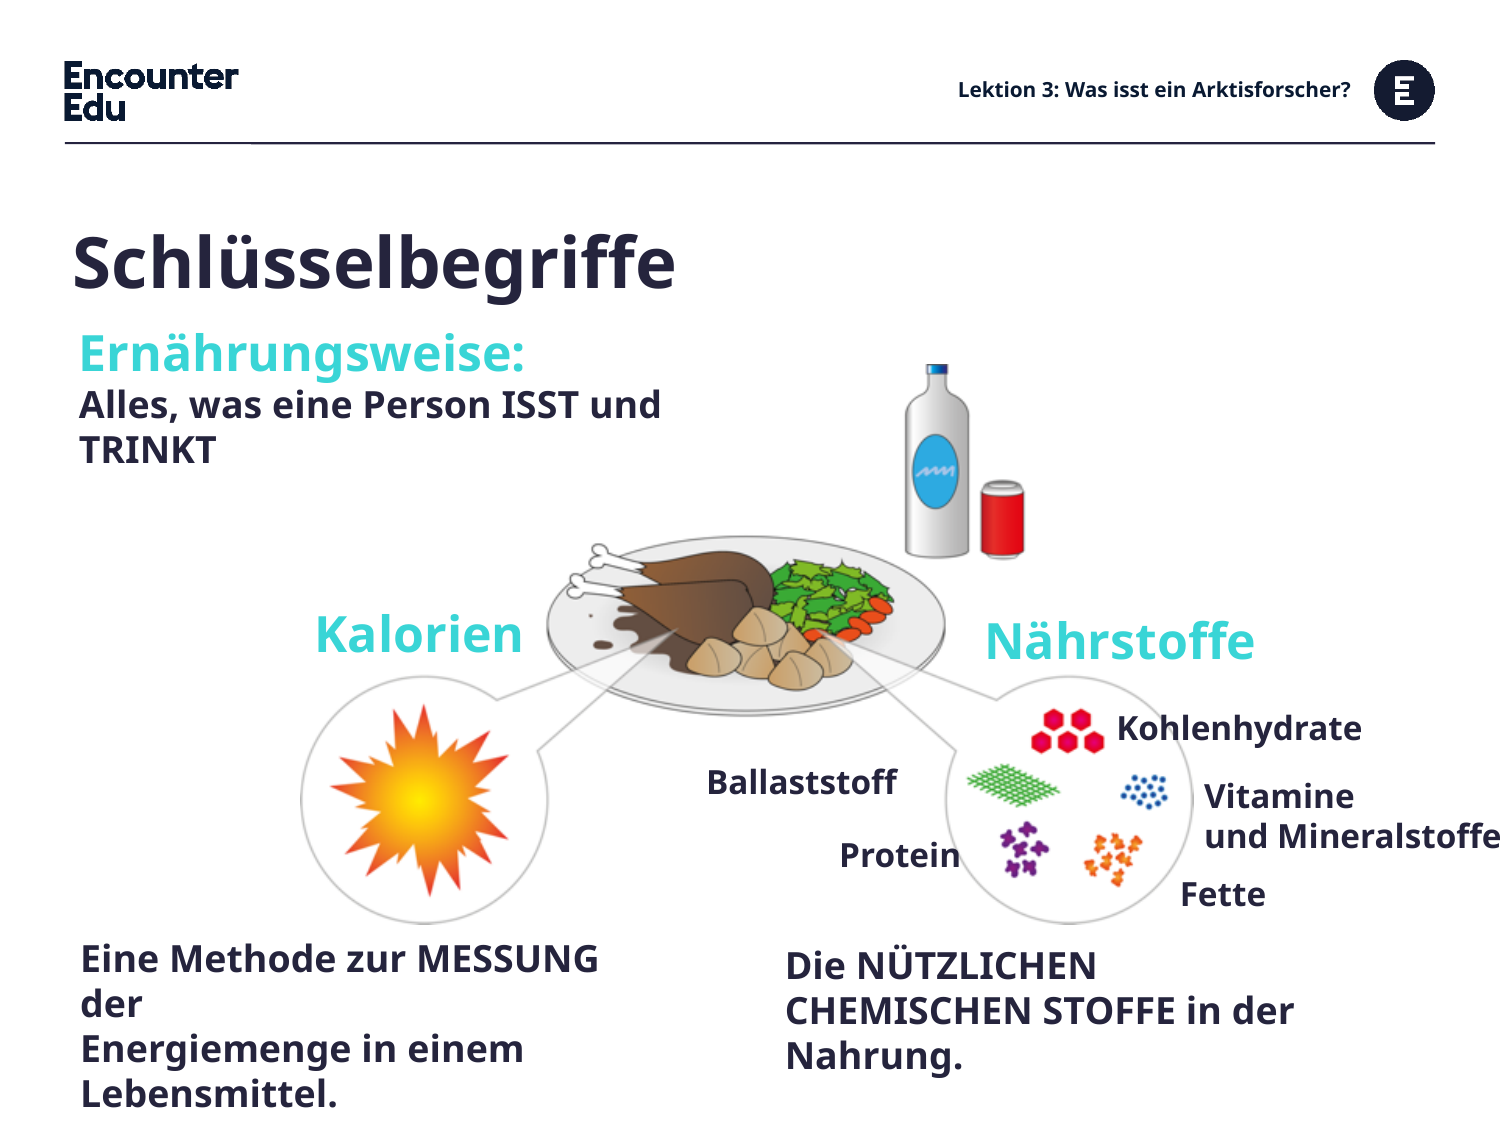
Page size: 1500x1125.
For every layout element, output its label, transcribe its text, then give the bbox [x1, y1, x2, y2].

title Lektion 3: Was isst ein Arktisforscher? [749, 67, 1359, 114]
text_box Vitamine und Mineralstoffe [1194, 767, 1500, 863]
text_box Fette [1194, 865, 1282, 921]
picture [60, 59, 243, 122]
text_box Kohlenhydrate [1194, 700, 1378, 755]
picture [1372, 58, 1436, 122]
picture [299, 364, 1194, 925]
text_box Eine Methode zur MESSUNG der Energiemenge in einem Lebensmittel. [65, 927, 672, 1123]
text_box Schlüsselbegriffe [65, 211, 920, 320]
text_box Ernährungsweise: Alles, was eine Person ISST und TRINKT [64, 313, 783, 479]
text_box Die NÜTZLICHEN CHEMISCHEN STOFFE in der Nahrung. [770, 934, 1353, 1085]
text_box Nährstoffe [1194, 602, 1304, 678]
